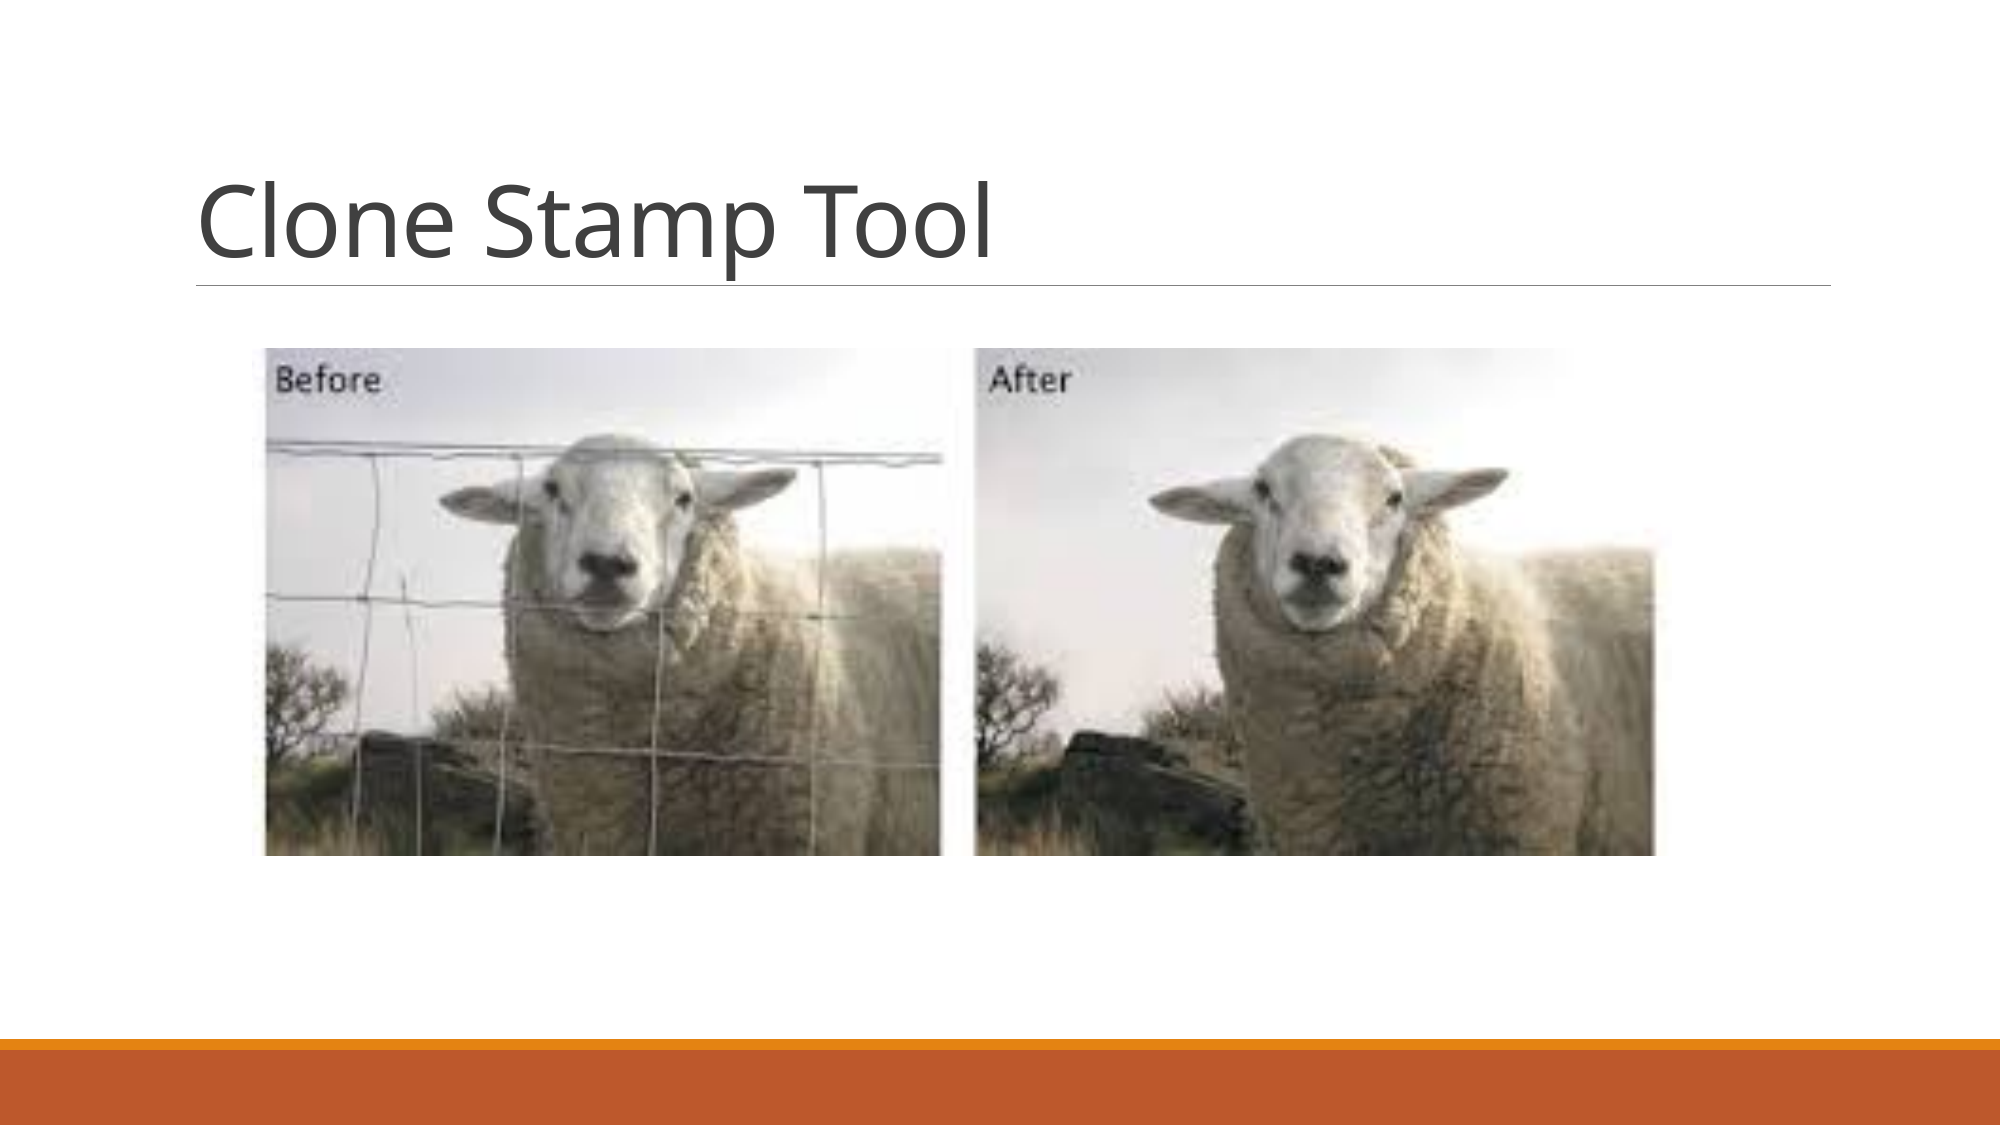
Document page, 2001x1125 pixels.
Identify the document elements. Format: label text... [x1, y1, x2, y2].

title Clone Stamp Tool [180, 47, 1830, 285]
picture [252, 347, 1673, 856]
